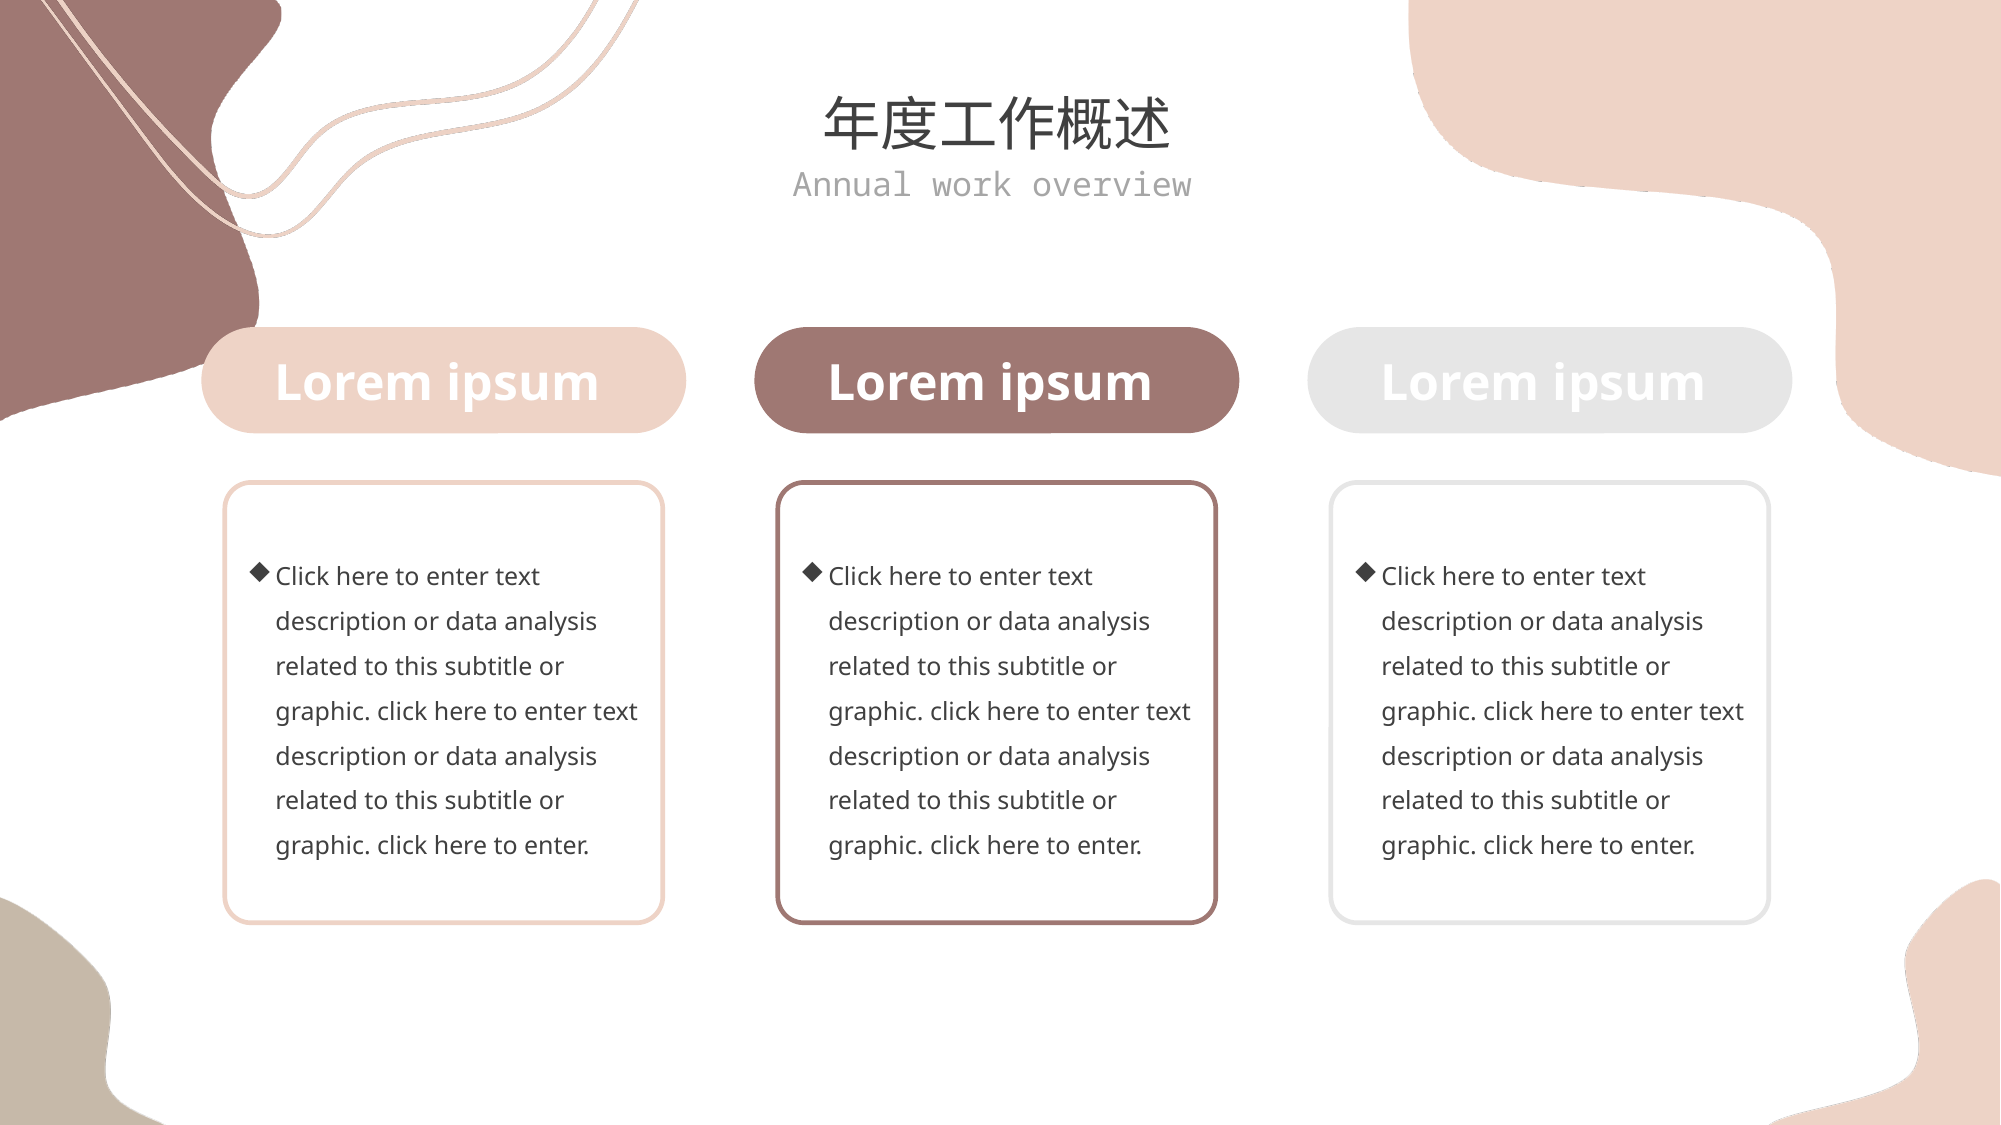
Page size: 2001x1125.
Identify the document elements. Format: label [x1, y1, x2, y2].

text_box [0, 0, 2000, 1125]
text_box [717, 79, 1268, 212]
